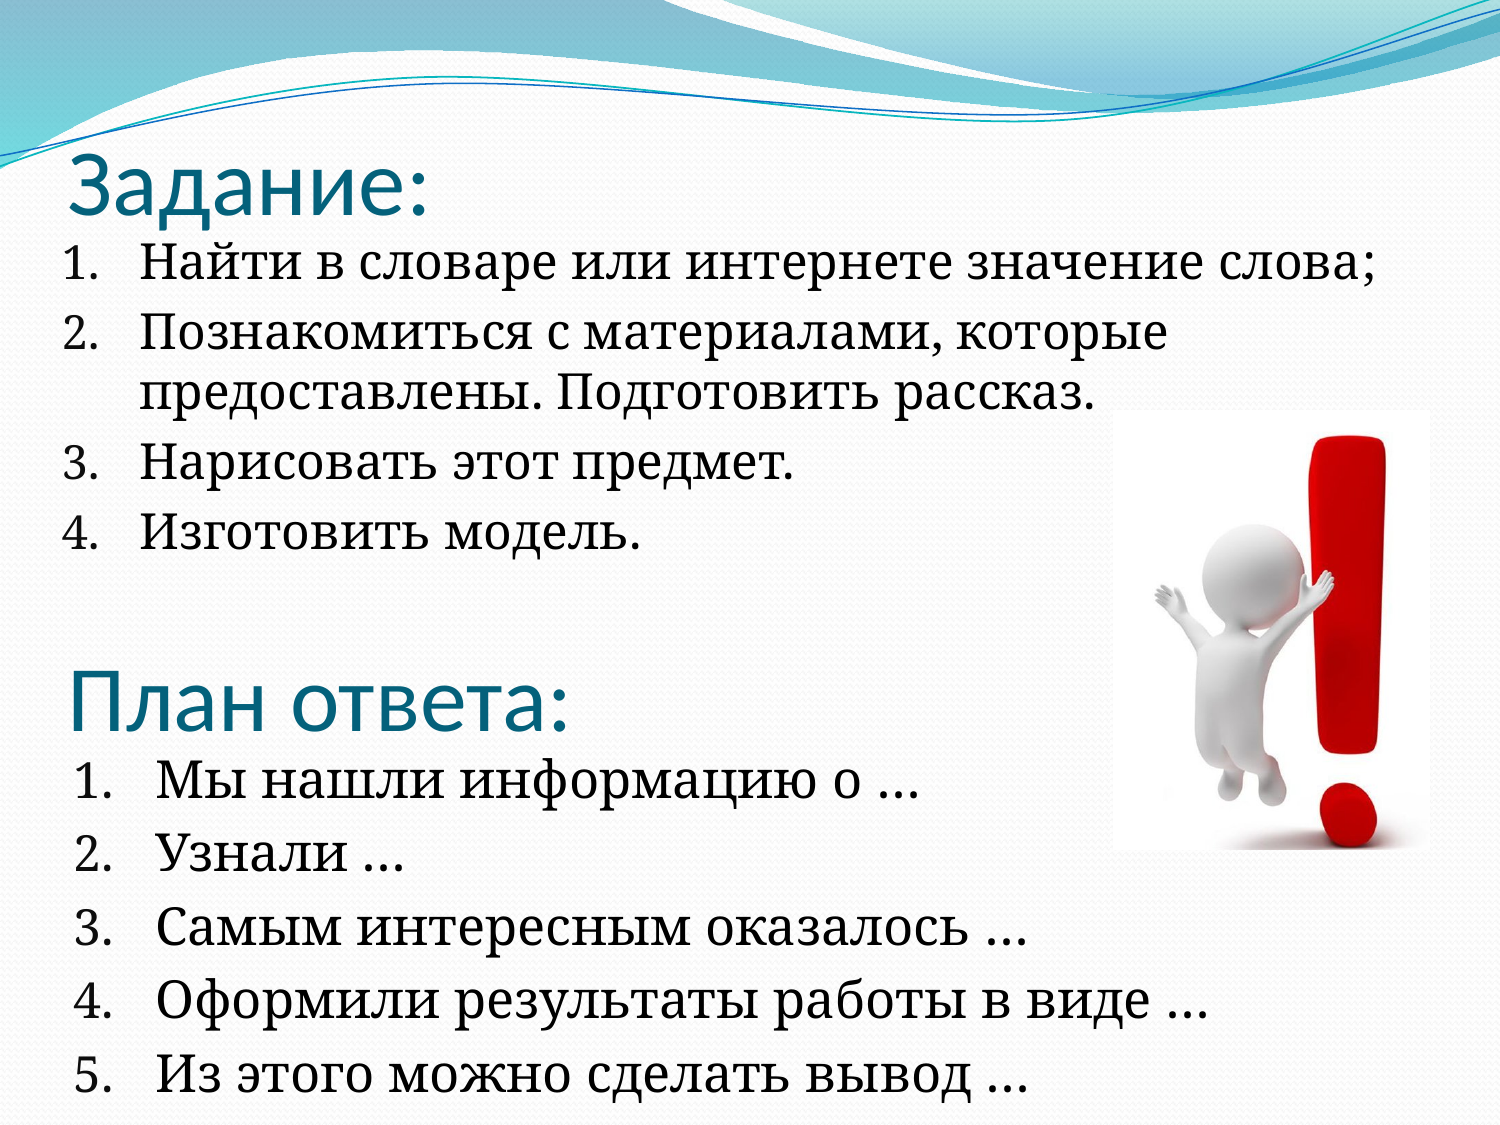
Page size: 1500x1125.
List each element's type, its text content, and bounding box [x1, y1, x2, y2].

text_box План ответа: [67, 621, 1106, 750]
title Задание: [67, 112, 1418, 235]
picture [1112, 409, 1430, 850]
list Найти в словаре или интернете значение слова; Познакомиться с материалами, которые предоставлены. Подготовить рассказ. Нарисовать этот предмет. Изготовить модель. [46, 222, 1397, 598]
text_box Мы нашли информацию о … Узнали … Самым интересным оказалось … Оформили результаты работы в виде … Из этого можно сделать вывод … [58, 738, 1409, 1114]
